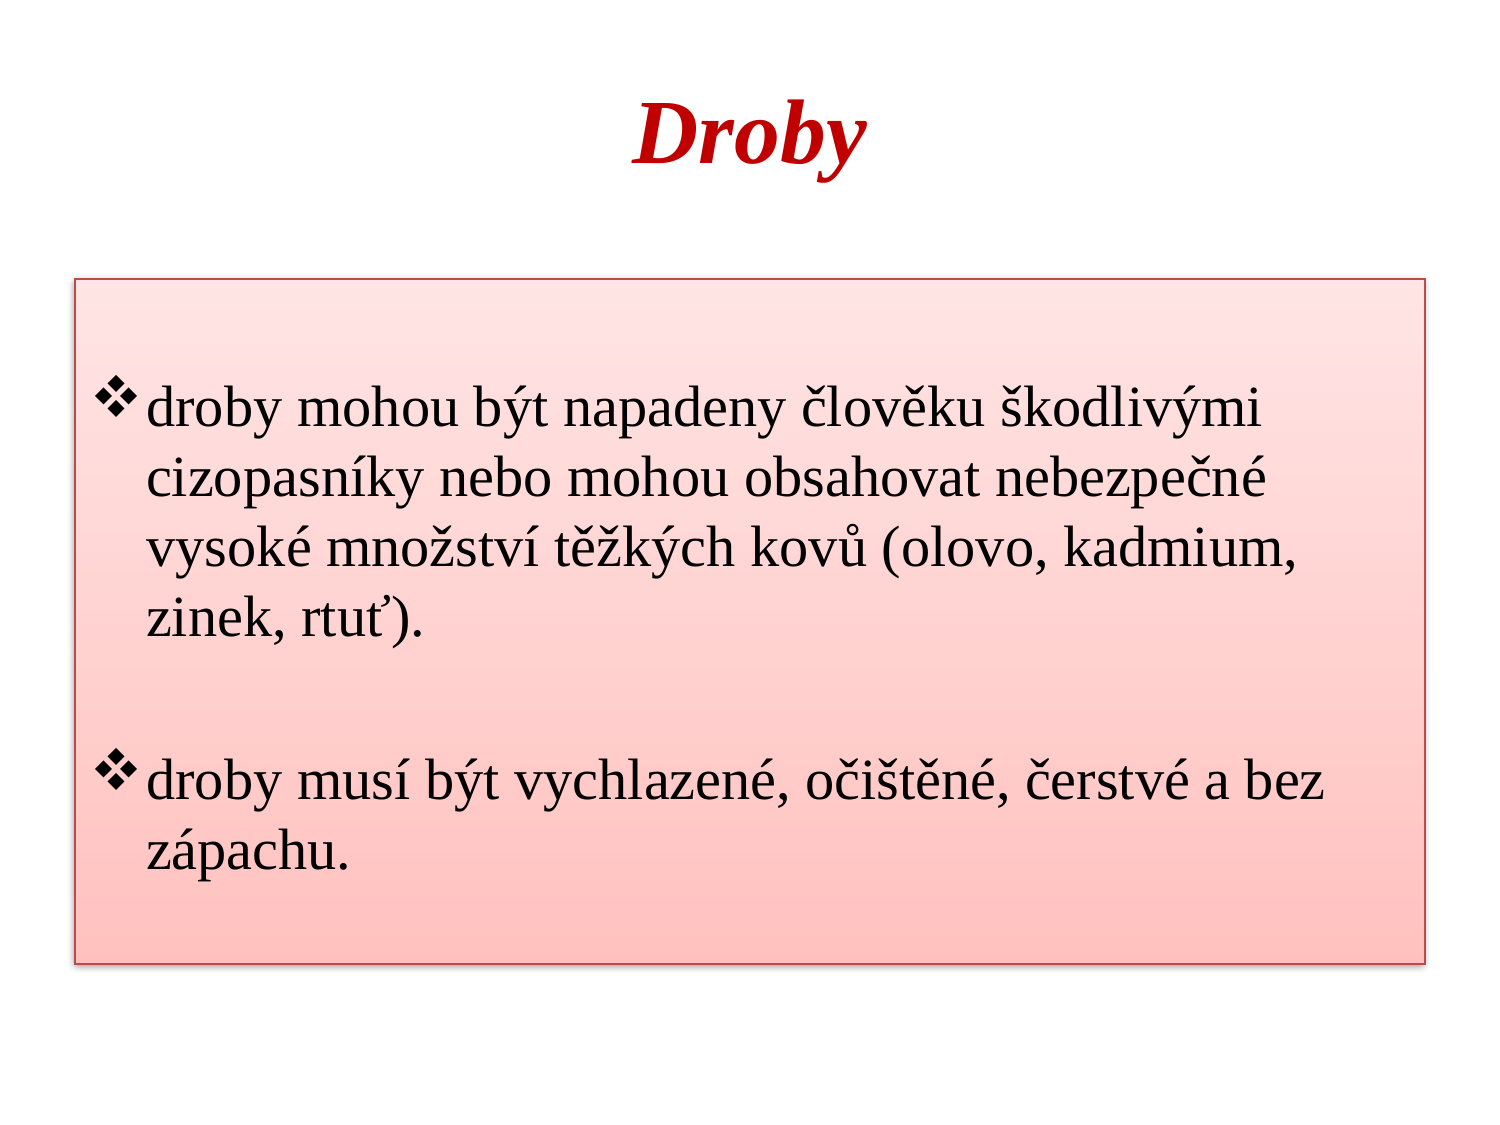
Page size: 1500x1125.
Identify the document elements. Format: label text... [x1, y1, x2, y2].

title Droby [74, 44, 1426, 209]
list droby mohou být napadeny člověku škodlivými cizopasníky nebo mohou obsahovat nebezpečné vysoké množství těžkých kovů (olovo, kadmium, zinek, rtuť). droby musí být vychlazené, očištěné, čerstvé a bez zápachu. [74, 278, 1426, 965]
